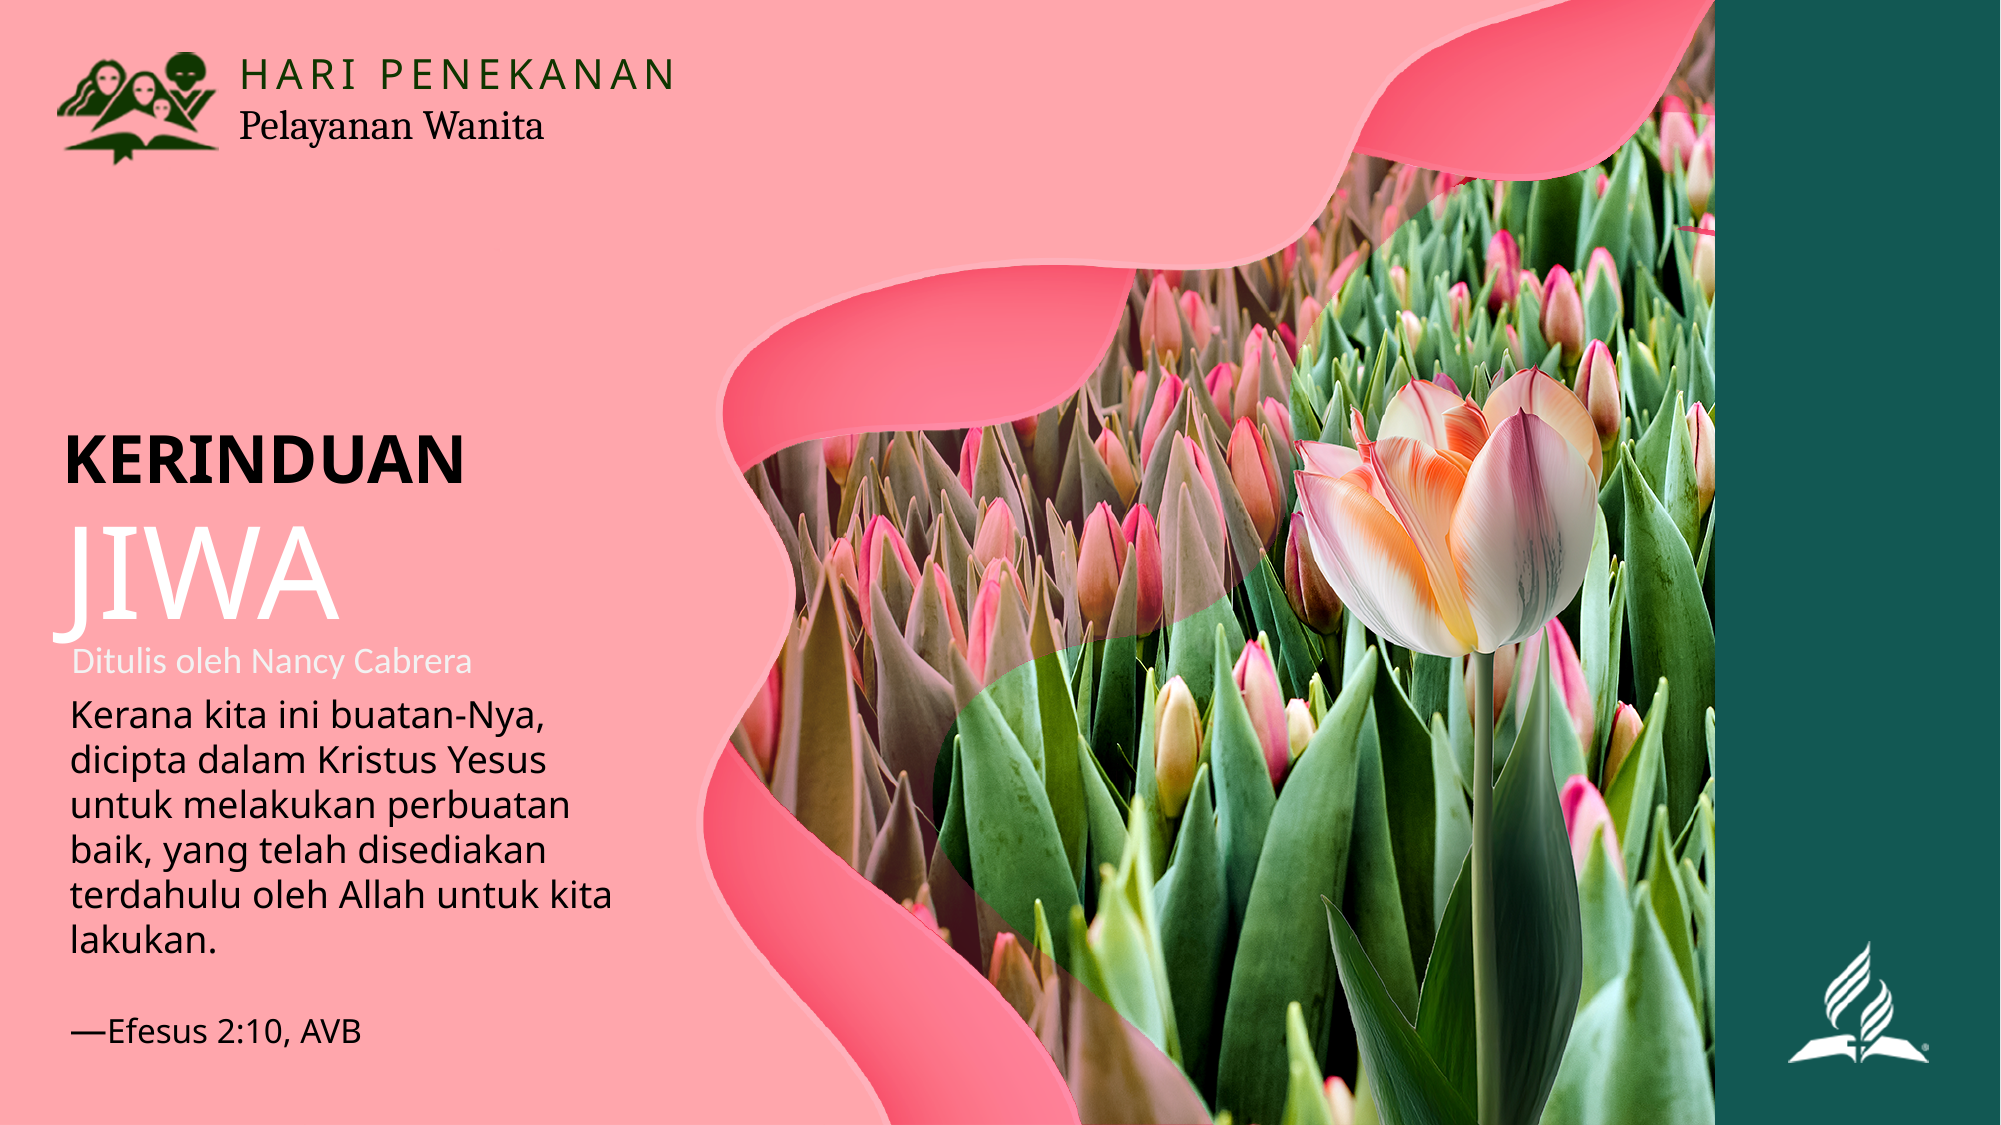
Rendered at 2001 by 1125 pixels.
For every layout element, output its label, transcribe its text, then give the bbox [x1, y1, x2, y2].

title Kerana kita ini buatan-Nya, dicipta dalam Kristus Yesus untuk melakukan perbuatan baik, yang telah disediakan terdahulu oleh Allah untuk kita lakukan. —Efesus 2:10, AVB [54, 710, 635, 1059]
text_box JIWA [48, 500, 777, 707]
text_box HARI PENEKANAN Pelayanan Wanita [224, 40, 807, 206]
picture [0, 0, 2001, 1125]
subtitle KERINDUAN [47, 418, 611, 516]
text_box Ditulis oleh Nancy Cabrera [57, 629, 489, 689]
